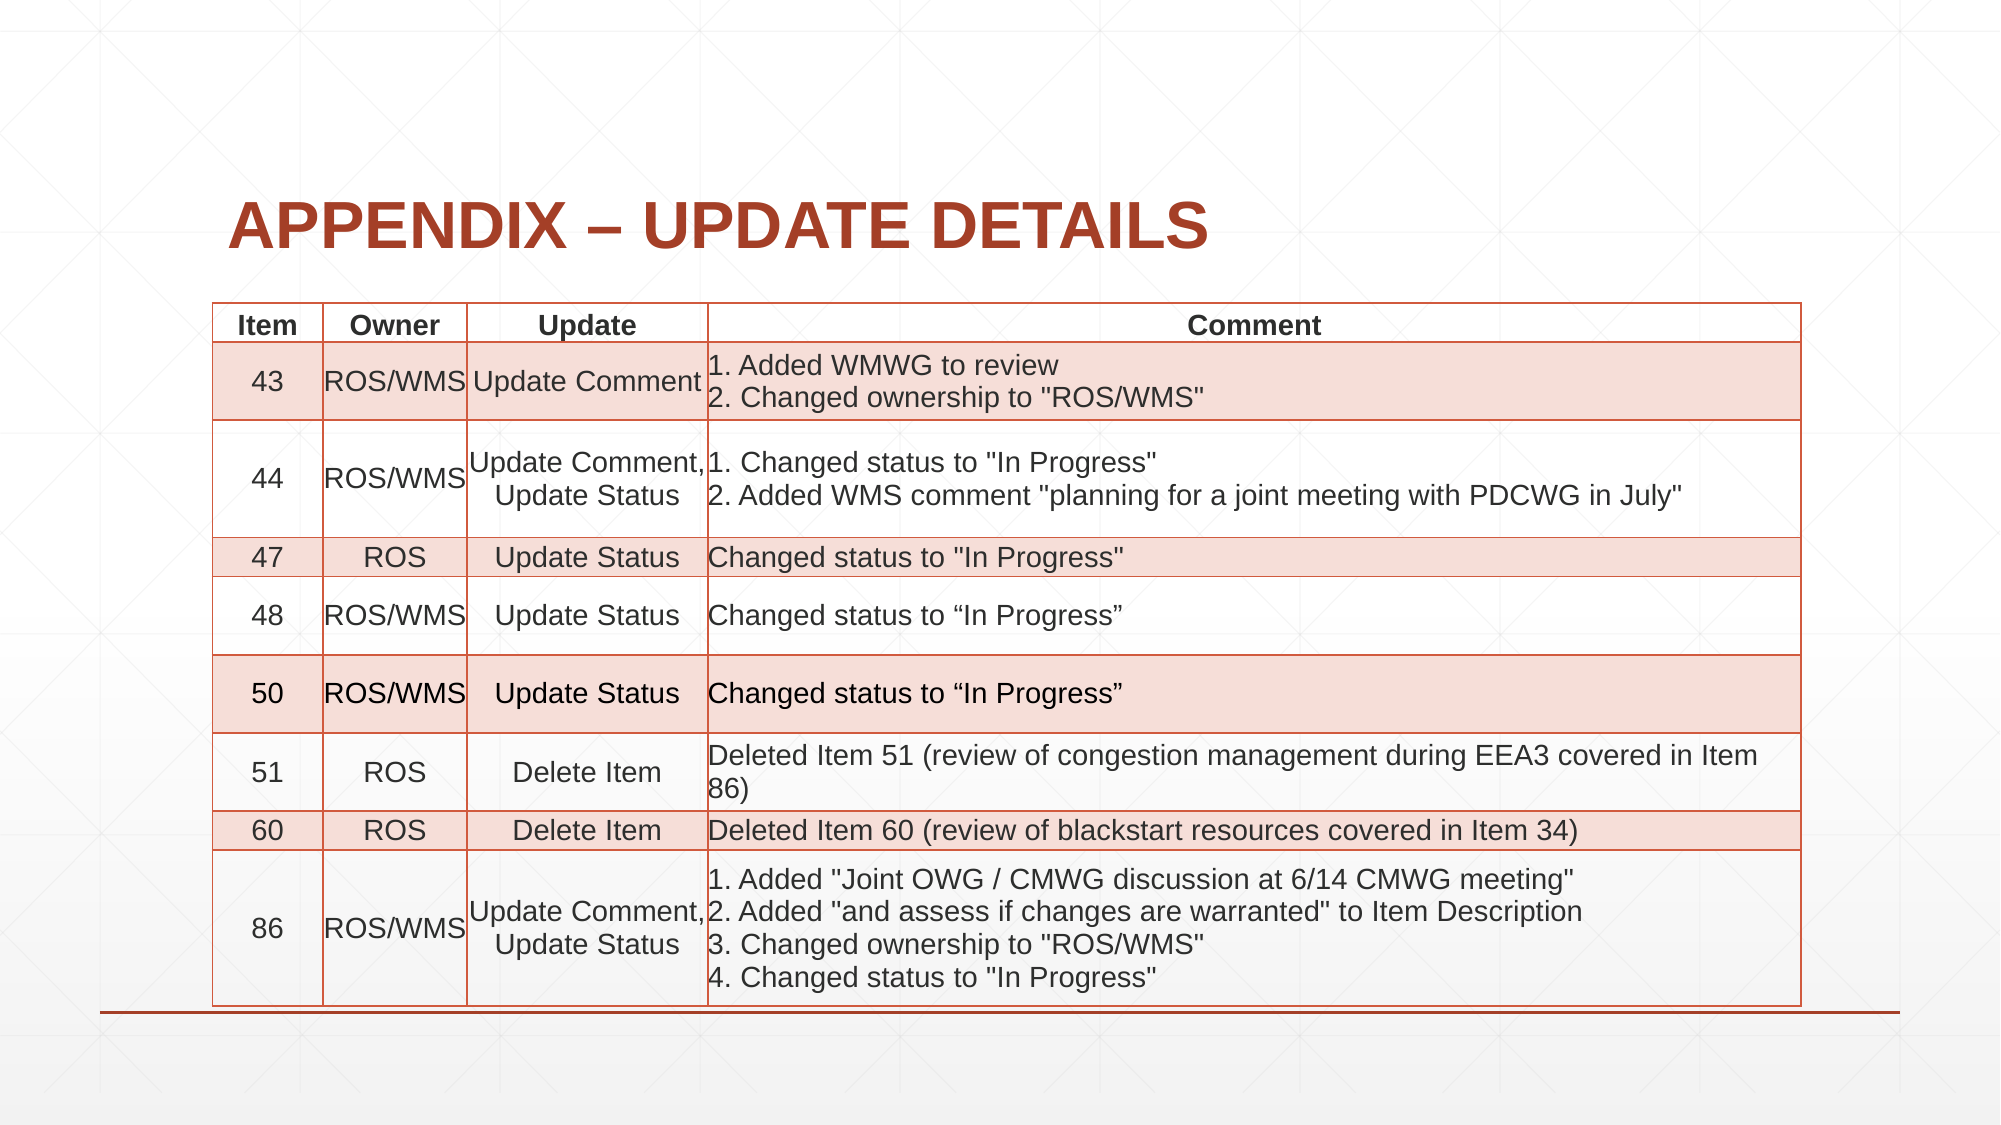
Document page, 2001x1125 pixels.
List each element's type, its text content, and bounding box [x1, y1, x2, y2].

table_cell ROS/WMS [324, 577, 466, 654]
table_cell Deleted Item 60 (review of blackstart resources covered in Item 34) [709, 812, 1800, 849]
table_header Item [213, 304, 322, 341]
table_cell Deleted Item 51 (review of congestion management during EEA3 covered in Item 86) [709, 734, 1800, 810]
table_cell 51 [213, 734, 322, 810]
table_cell 43 [213, 343, 322, 419]
table_cell 47 [213, 538, 322, 576]
table_cell Changed status to “In Progress” [709, 577, 1800, 654]
table_cell ROS/WMS [324, 851, 466, 1005]
table_cell ROS/WMS [324, 656, 466, 732]
table_cell 48 [213, 577, 322, 654]
table_cell Update Comment, Update Status [468, 421, 707, 537]
table_cell ROS [324, 538, 466, 576]
table_cell 1. Added "Joint OWG / CMWG discussion at 6/14 CMWG meeting" 2. Added "and assess if changes are warranted" to Item Description 3. Changed ownership to "ROS/WMS" 4. Changed status to "In Progress" [709, 851, 1800, 1005]
table_cell Changed status to “In Progress” [709, 656, 1800, 732]
table_header Owner [324, 304, 466, 341]
table_cell ROS [324, 734, 466, 810]
table_cell ROS/WMS [324, 421, 466, 537]
table_header Comment [709, 304, 1800, 341]
table_cell 50 [213, 656, 322, 732]
table_cell Update Status [468, 538, 707, 576]
table_header Update [468, 304, 707, 341]
table_cell Update Comment [468, 343, 707, 419]
table_cell ROS/WMS [324, 343, 466, 419]
table_cell 60 [213, 812, 322, 849]
table_cell 1. Added WMWG to review 2. Changed ownership to "ROS/WMS" [709, 343, 1800, 419]
table_cell Changed status to "In Progress" [709, 538, 1800, 576]
title APPENDIX – UPDATE DETAILS [212, 82, 1788, 271]
table_cell Delete Item [468, 812, 707, 849]
table_cell ROS [324, 812, 466, 849]
table_cell 44 [213, 421, 322, 537]
table_cell 86 [213, 851, 322, 1005]
table_cell Delete Item [468, 734, 707, 810]
table_cell Update Comment, Update Status [468, 851, 707, 1005]
table_cell Update Status [468, 577, 707, 654]
table_cell 1. Changed status to "In Progress" 2. Added WMS comment "planning for a joint meeting with PDCWG in July" [709, 421, 1800, 537]
table_cell Update Status [468, 656, 707, 732]
